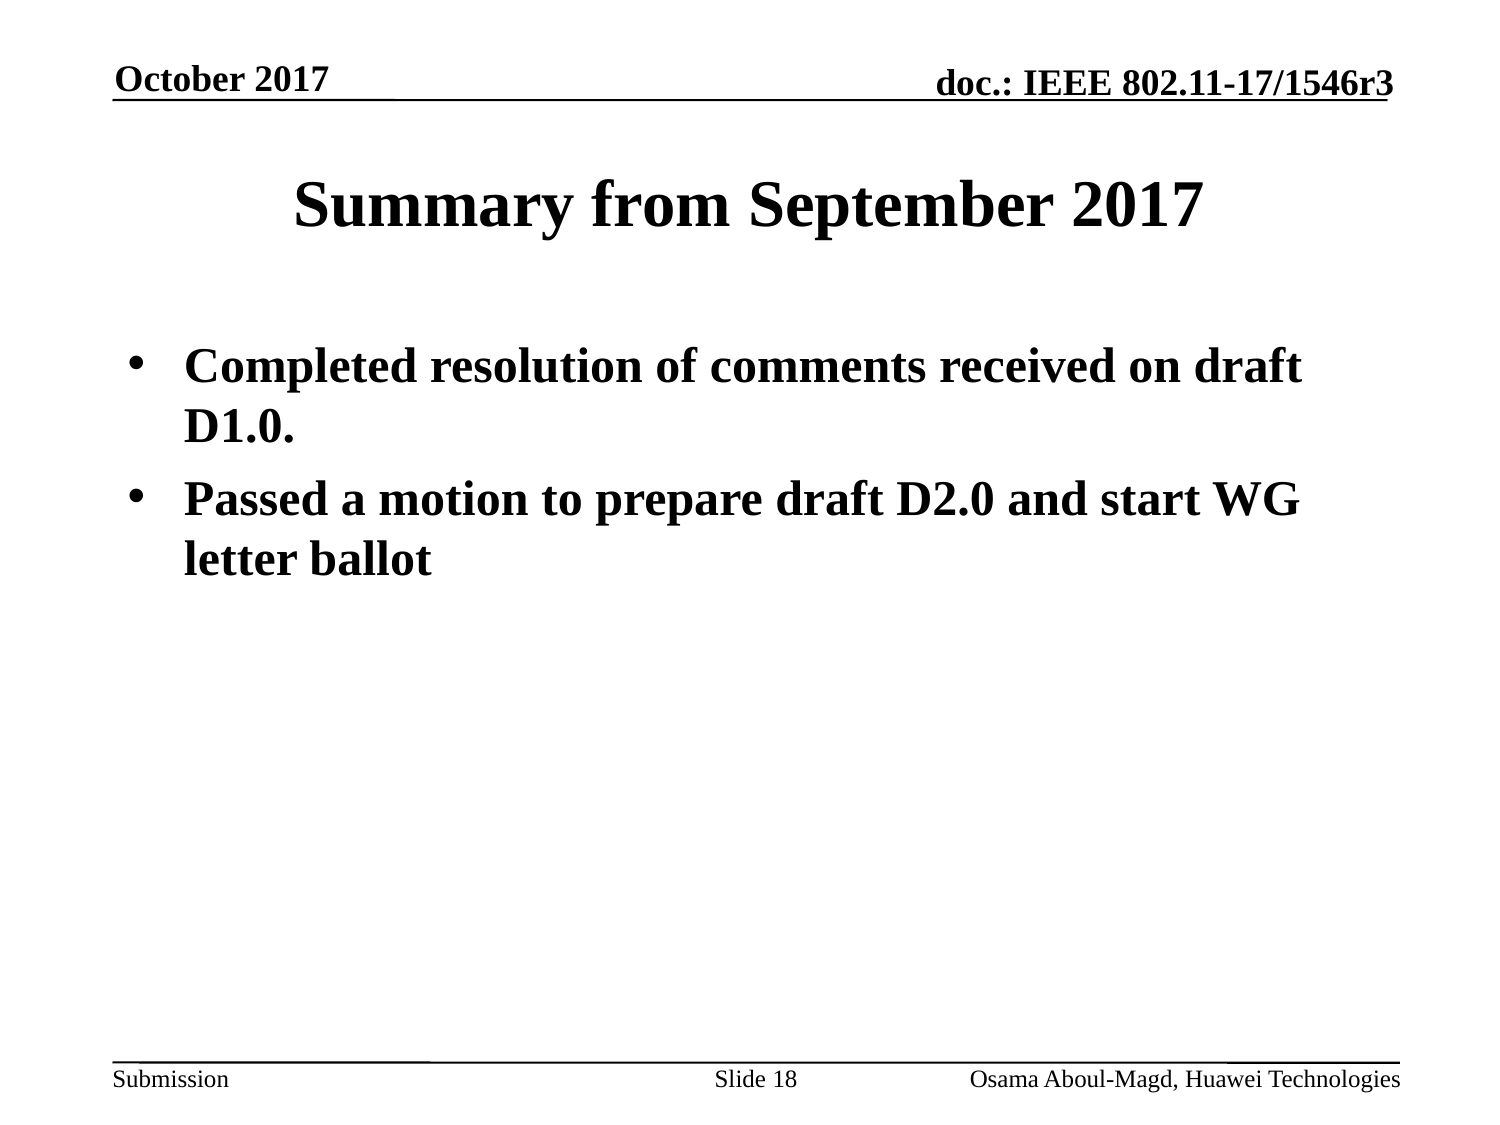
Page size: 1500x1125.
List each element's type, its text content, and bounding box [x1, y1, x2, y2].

title Summary from September 2017 [112, 112, 1388, 288]
footer Osama Aboul-Magd, Huawei Technologies [878, 1061, 1402, 1093]
list Completed resolution of comments received on draft D1.0. Passed a motion to prepare draft D2.0 and start WG letter ballot [112, 324, 1388, 1000]
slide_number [114, 54, 423, 100]
slide_number Slide 18 [712, 1061, 800, 1123]
